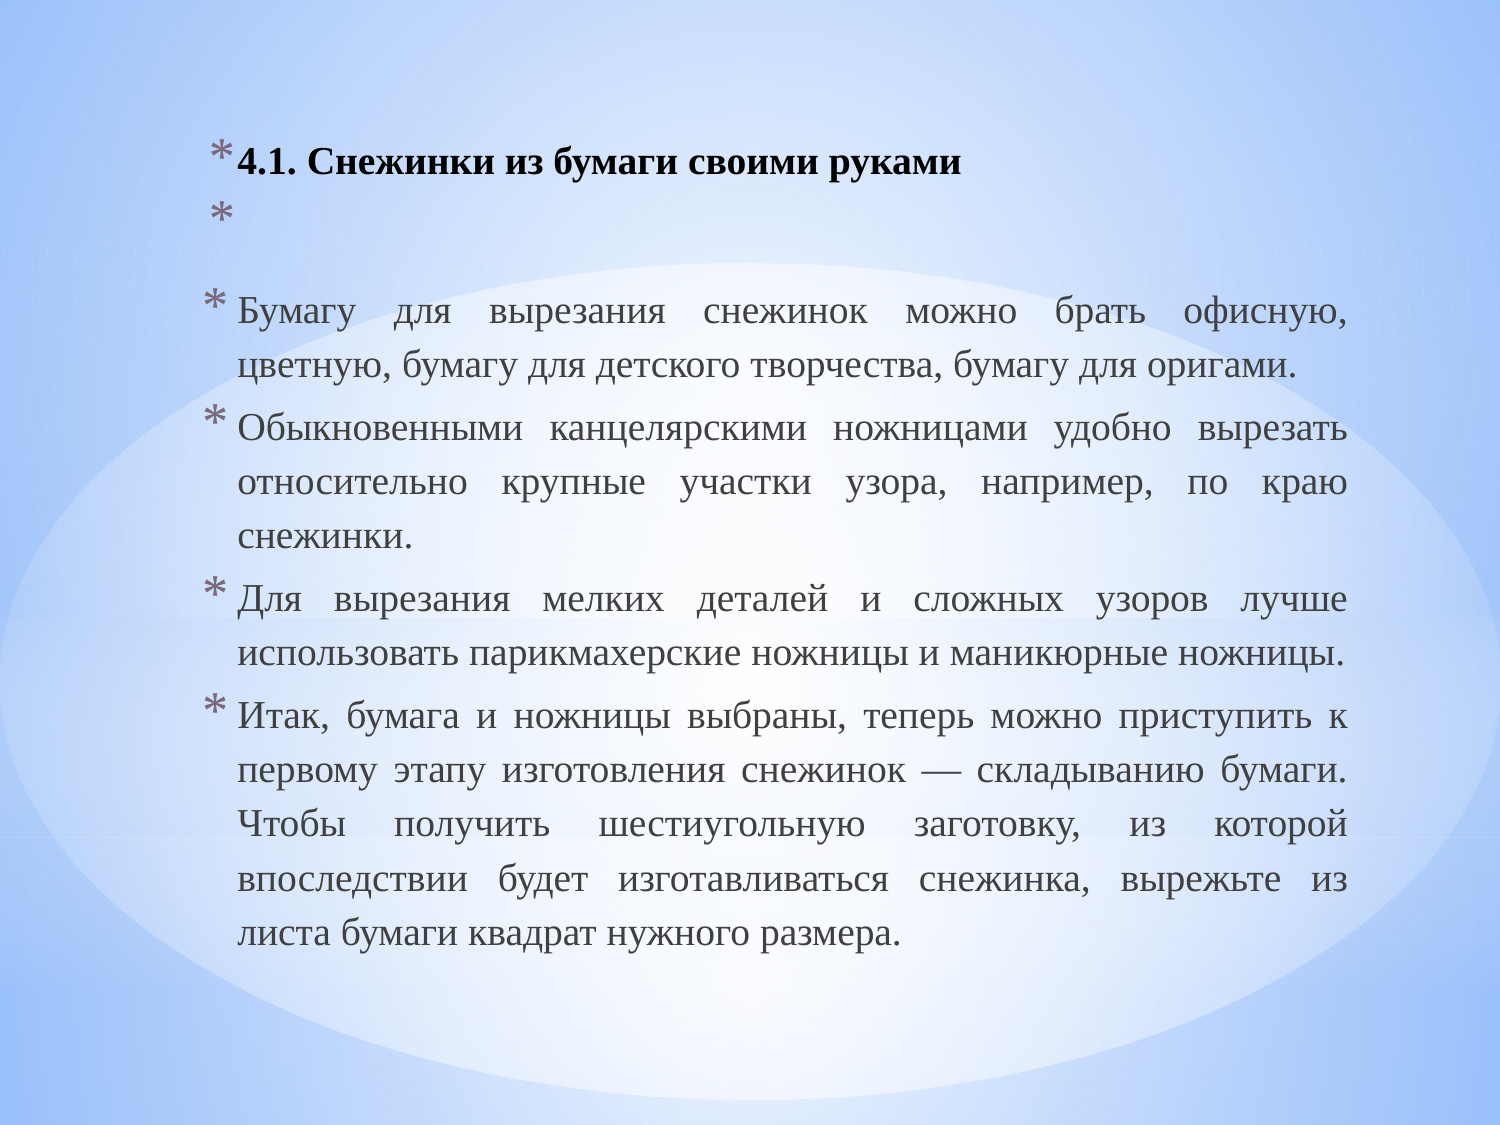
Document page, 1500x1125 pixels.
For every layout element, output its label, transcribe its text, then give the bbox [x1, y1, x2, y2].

list 4.1. Снежинки из бумаги своими руками Бумагу для вырезания снежинок можно брать офисную, цветную, бумагу для детского творчества, бумагу для оригами. Обыкновенными канцелярскими ножницами удобно вырезать относительно крупные участки узора, например, по краю снежинки. Для вырезания мелких деталей и сложных узоров лучше использовать парикмахерские ножницы и маникюрные ножницы. Итак, бумага и ножницы выбраны, теперь можно приступить к первому этапу изготовления снежинок — складыванию бумаги. Чтобы получить шестиугольную заготовку, из которой впоследствии будет изготавливаться снежинка, вырежьте из листа бумаги квадрат нужного размера. [187, 120, 1365, 1024]
